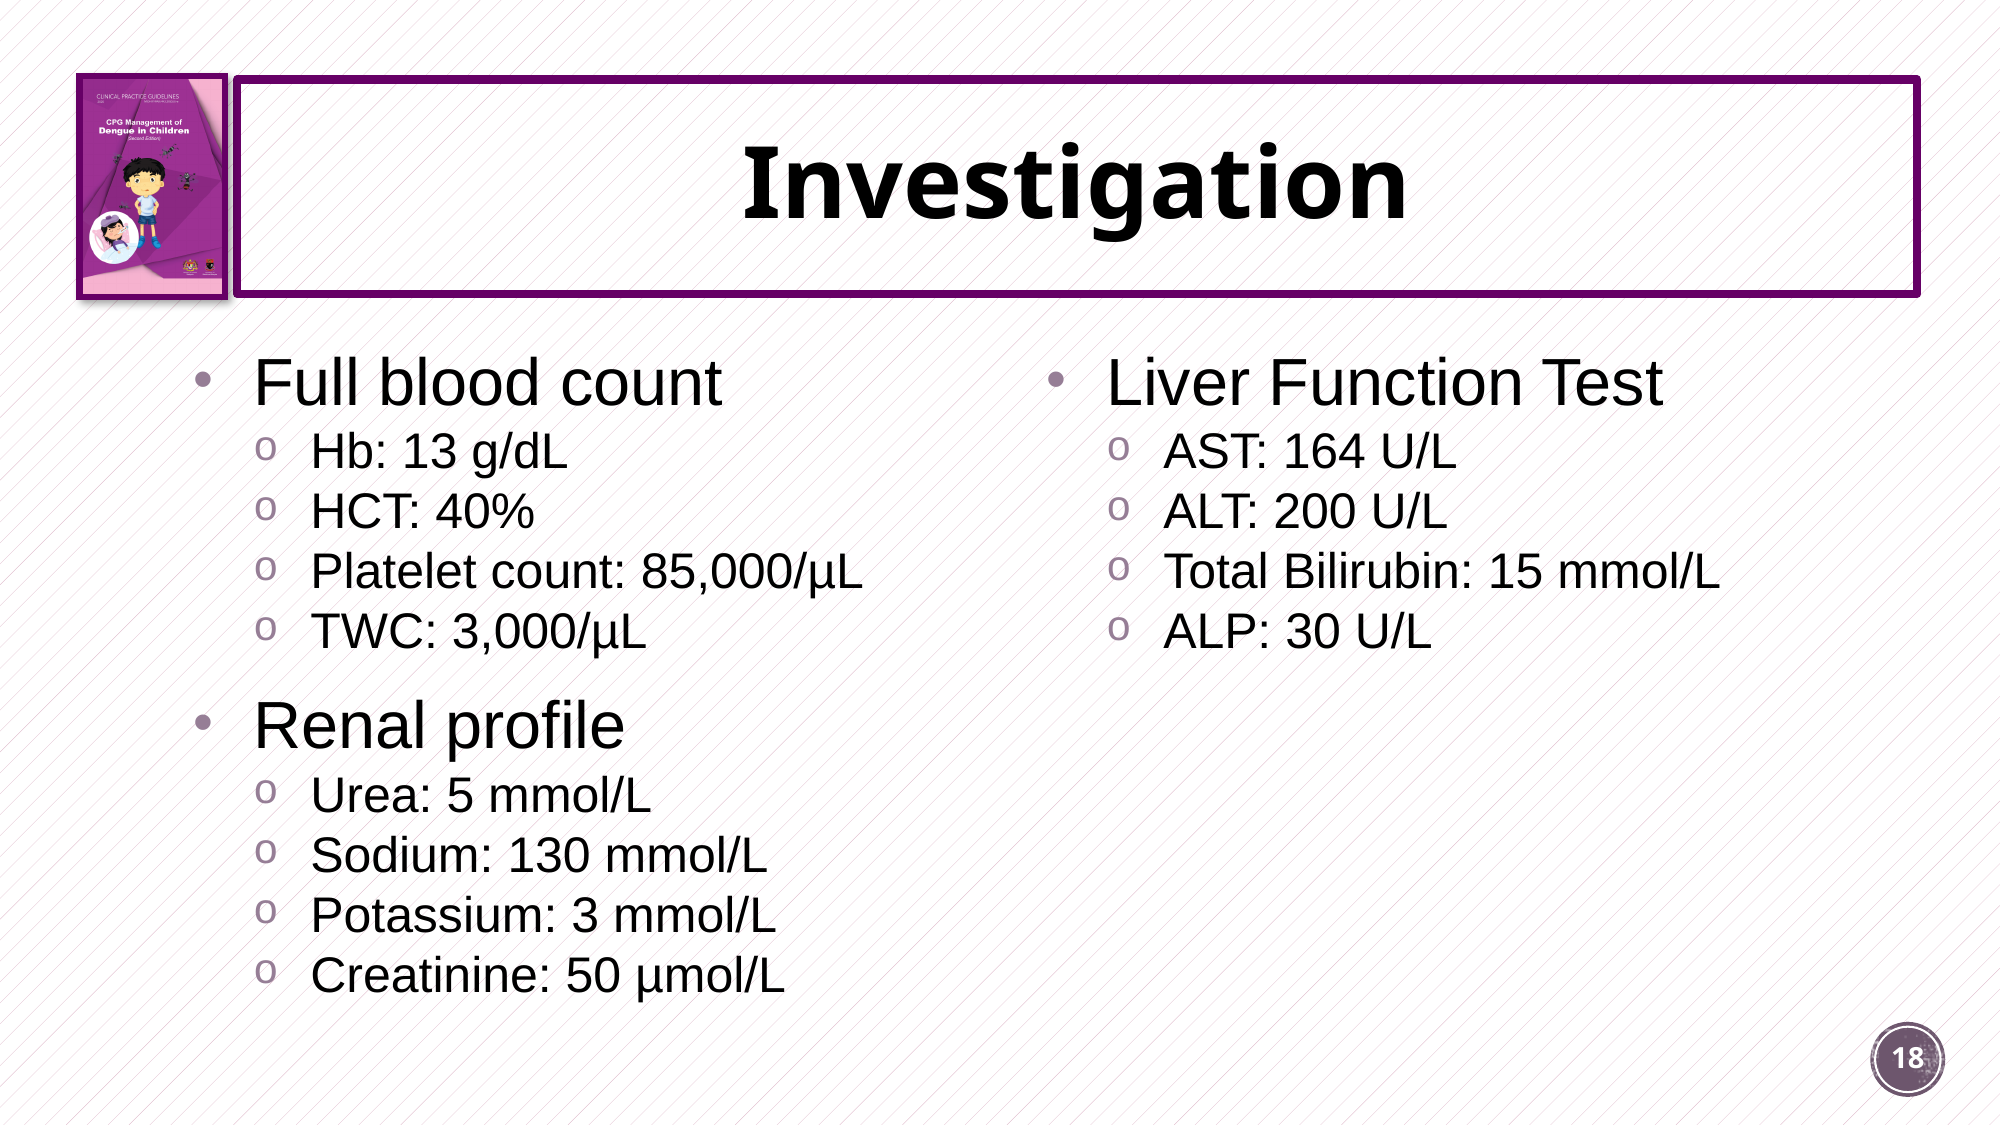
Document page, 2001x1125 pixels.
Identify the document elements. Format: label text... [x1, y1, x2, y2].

text_box Liver Function Test AST: 164 U/L ALT: 200 U/L Total Bilirubin: 15 mmol/L ALP: 30 U/L [1031, 331, 1822, 675]
list Full blood count Hb: 13 g/dL HCT: 40% Platelet count: 85,000/µL TWC: 3,000/µL [178, 331, 947, 1068]
picture [83, 79, 222, 294]
slide_number 18 [1855, 1028, 1961, 1089]
text_box Investigation [237, 79, 1918, 294]
text_box Renal profile Urea: 5 mmol/L Sodium: 130 mmol/L Potassium: 3 mmol/L Creatinine: 50 µmol/L [178, 674, 912, 1043]
